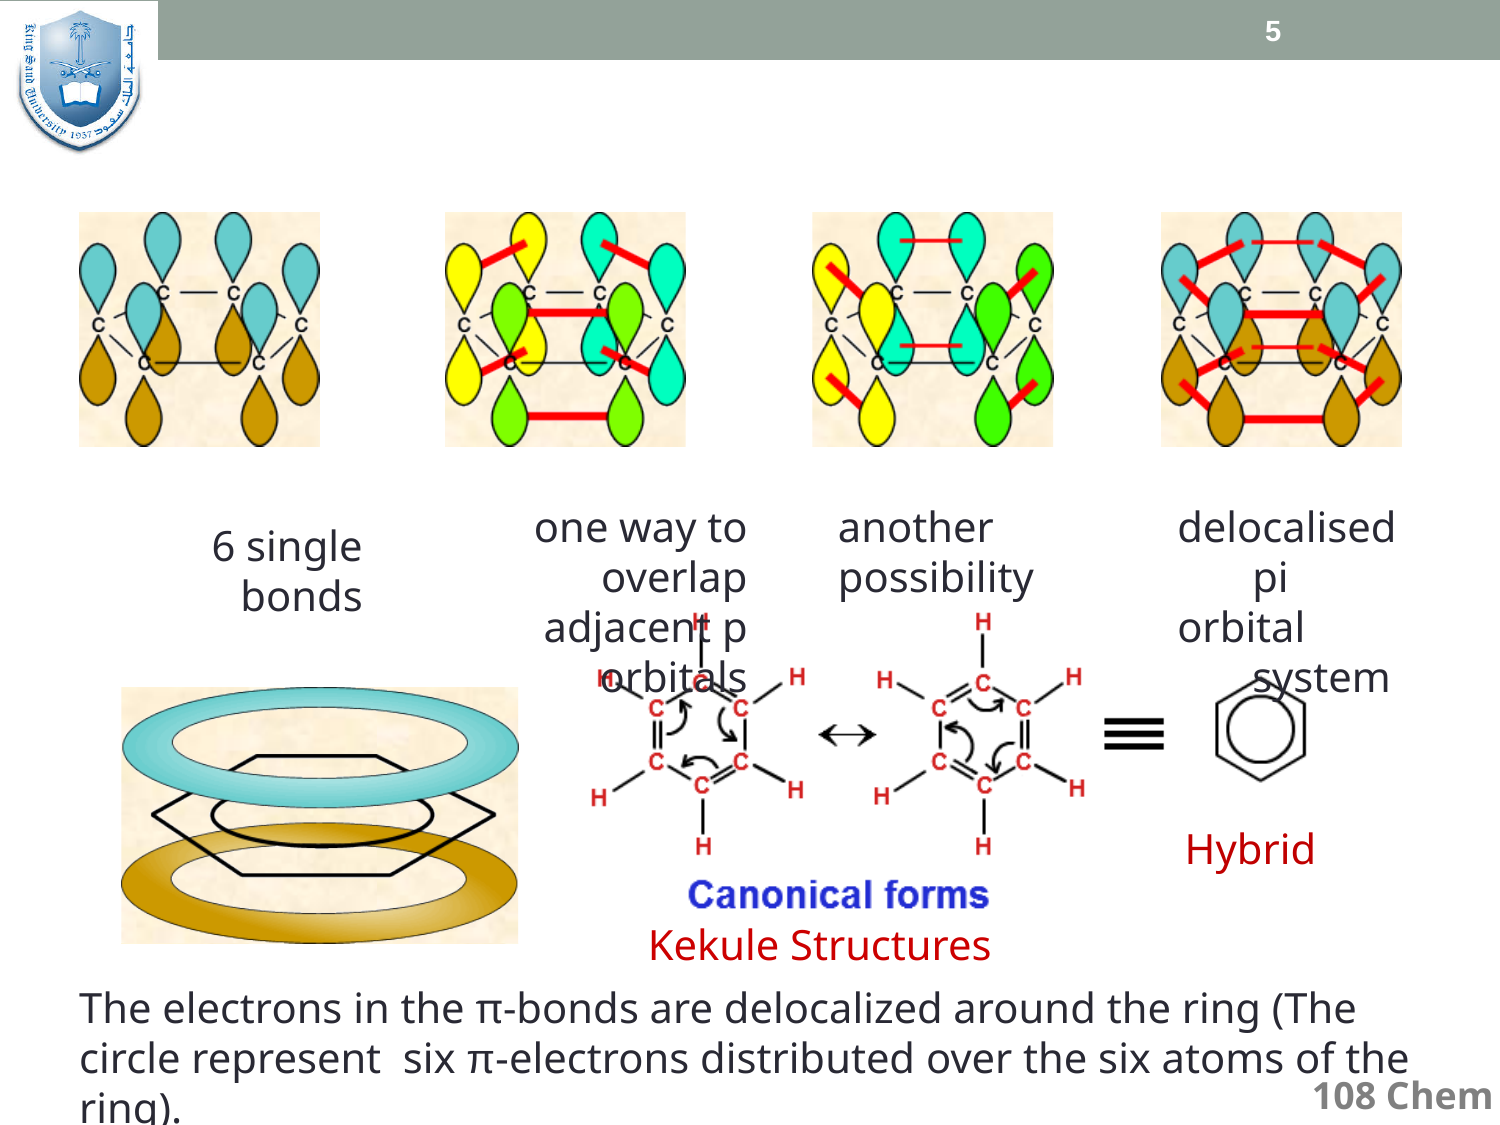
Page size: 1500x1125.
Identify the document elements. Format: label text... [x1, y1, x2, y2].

slide_number 5 [1250, 3, 1425, 57]
text_box The electrons in the π-bonds are delocalized around the ring (The circle represent six π-electrons distributed over the six atoms of the ring). [64, 974, 1463, 1125]
picture [0, 1, 159, 160]
text_box delocalised pi orbital system [1162, 492, 1428, 708]
text_box Kekule Structures [632, 926, 1268, 977]
picture [574, 599, 1326, 918]
picture [121, 687, 519, 945]
picture [812, 212, 1054, 448]
text_box 6 single bonds [68, 512, 378, 628]
text_box 108 Chem [1297, 1064, 1500, 1125]
picture [1160, 212, 1403, 448]
text_box another possibility [823, 492, 1050, 596]
text_box one way to overlap adjacent p orbitals [375, 492, 763, 708]
picture [444, 212, 686, 448]
picture [78, 212, 321, 448]
